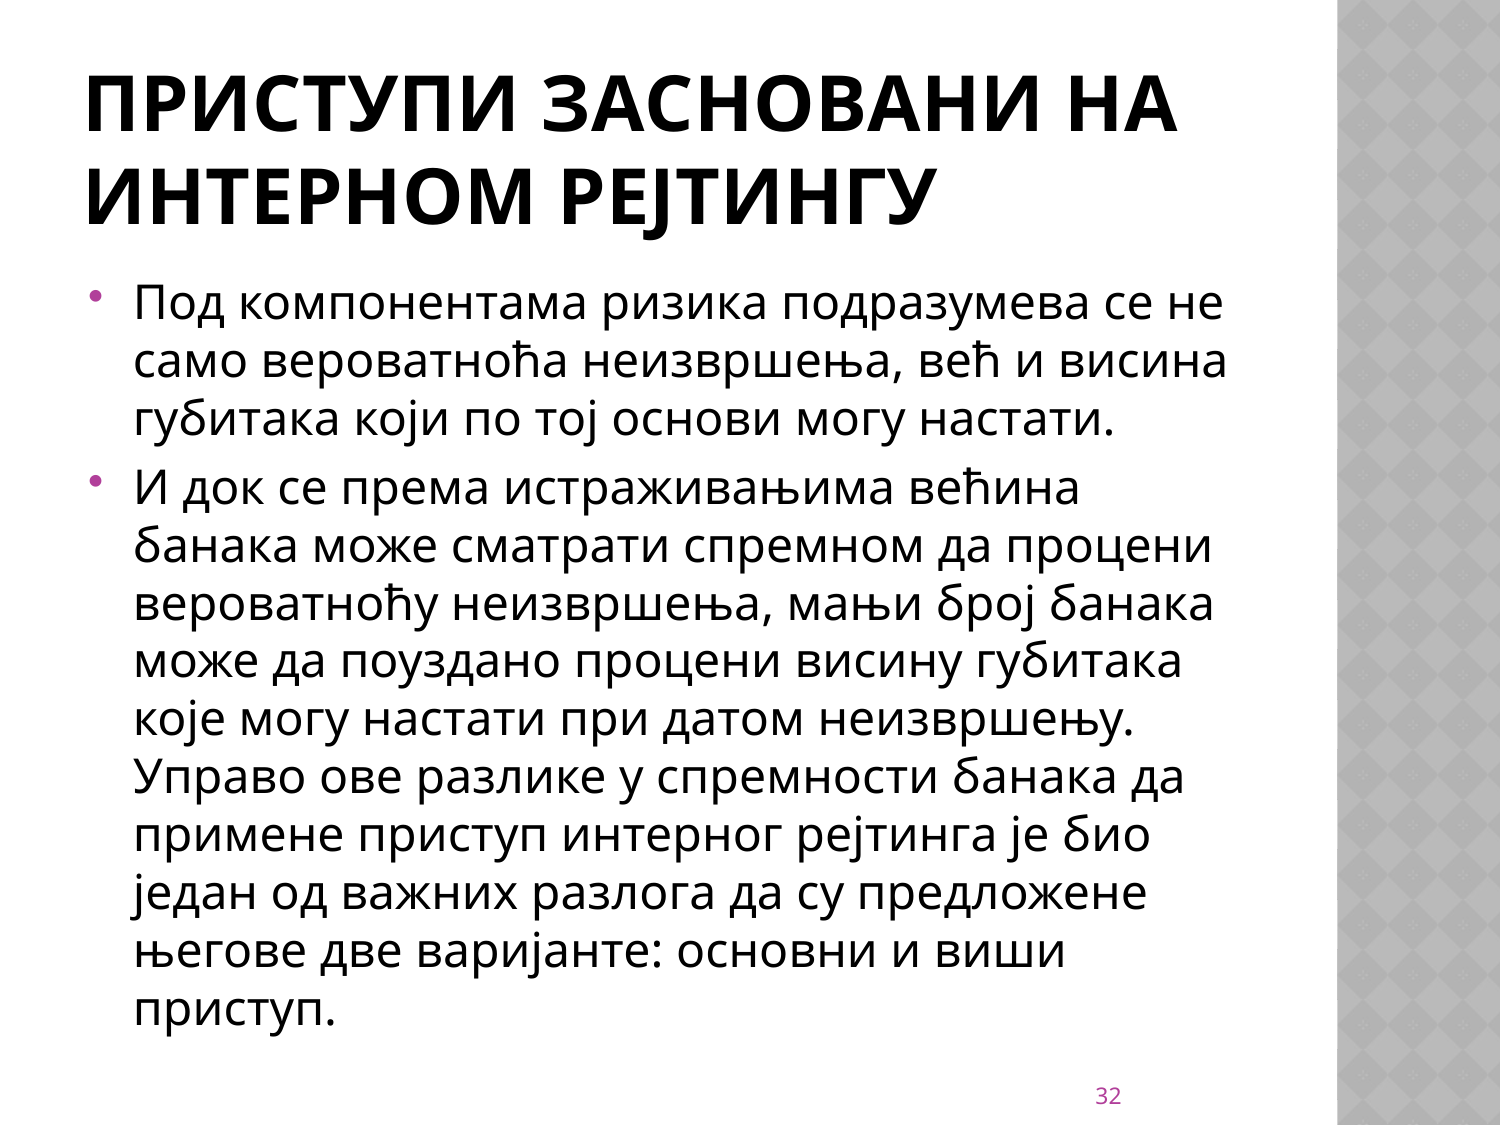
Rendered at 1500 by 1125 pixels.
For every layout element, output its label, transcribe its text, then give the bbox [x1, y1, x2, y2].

list Под компонентама ризика подразумева се не само вероватноћа неизвршења, већ и висина губитака који по тој основи могу настати. И док се према истраживањима већина банака може сматрати спремном да процени вероватноћу неизвршења, мањи број банака може да поуздано процени висину губитака које могу настати при датом неизвршењу. Управо ове разлике у спремности банака да примене приступ интерног рејтинга је био један од важних разлога да су предложене његове две варијанте: основни и виши приступ. [75, 264, 1263, 1059]
title Приступи засновани на интерном рејтингу [75, 52, 1263, 240]
slide_number 32 [1025, 1075, 1122, 1113]
